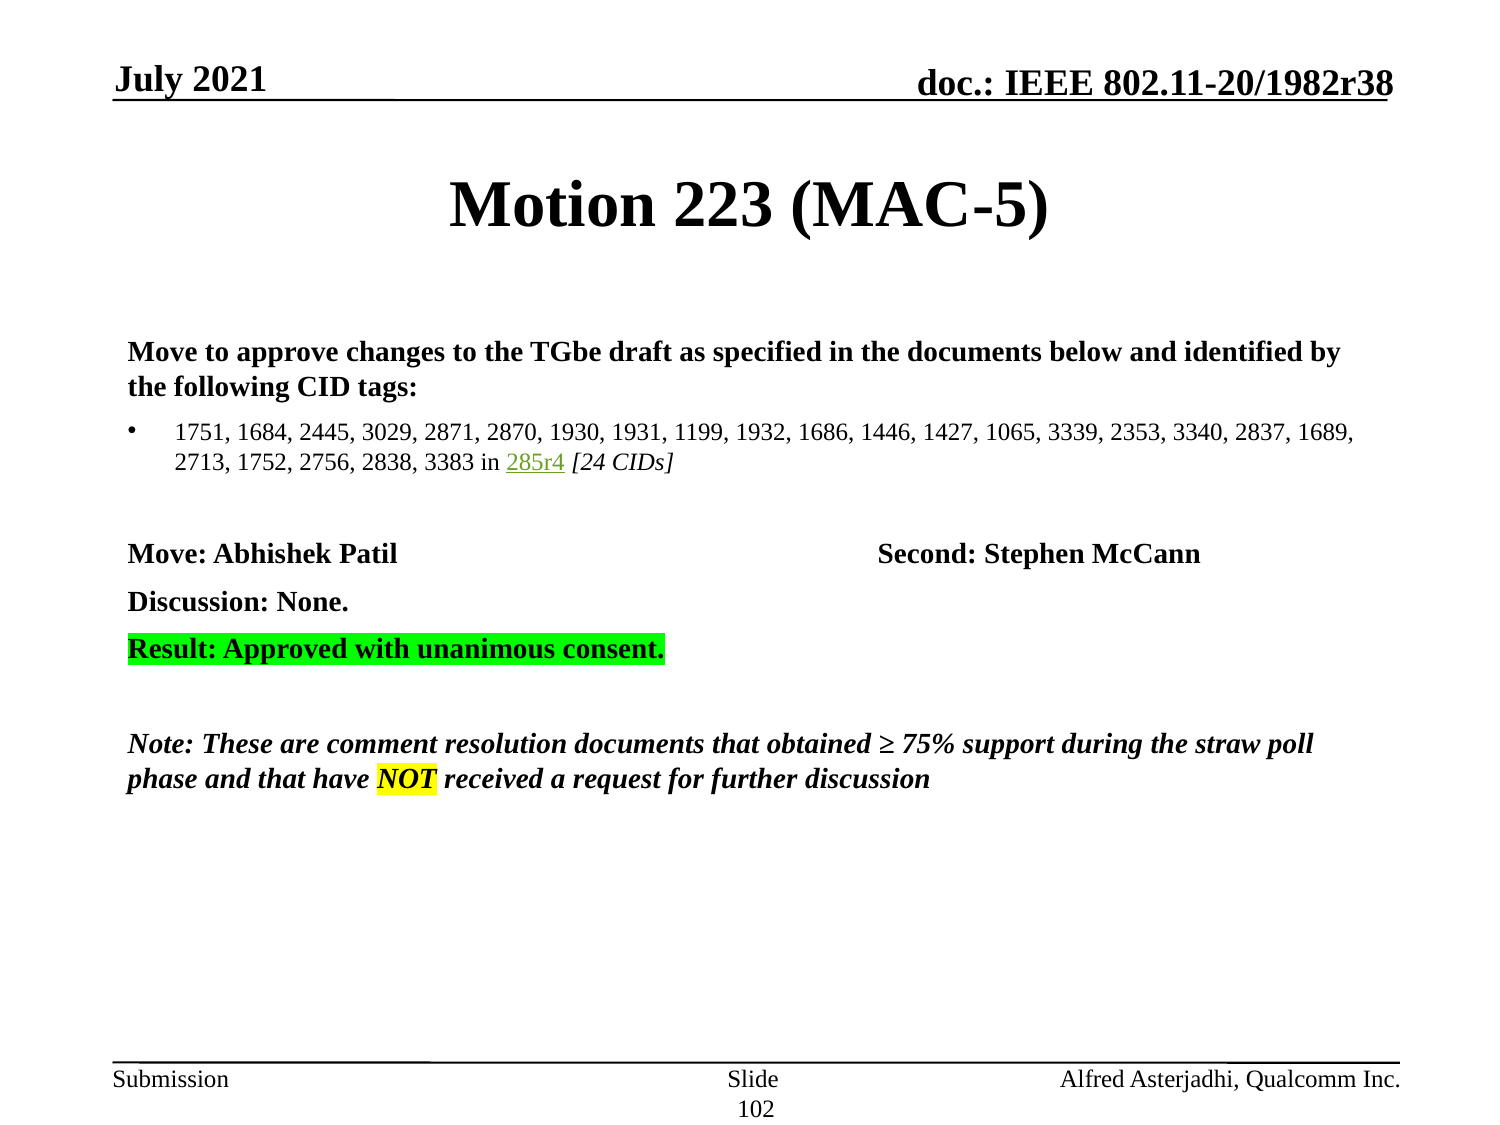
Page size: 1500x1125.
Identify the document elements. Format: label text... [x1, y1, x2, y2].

footer Alfred Asterjadhi, Qualcomm Inc. [878, 1061, 1402, 1093]
title Motion 223 (MAC-5) [112, 112, 1388, 288]
list Move to approve changes to the TGbe draft as specified in the documents below and identified by the following CID tags: 1751, 1684, 2445, 3029, 2871, 2870, 1930, 1931, 1199, 1932, 1686, 1446, 1427, 1065, 3339, 2353, 3340, 2837, 1689, 2713, 1752, 2756, 2838, 3383 in 285r4 [24 CIDs] Move: Abhishek Patil Second: Stephen McCann Discussion: None. Result: Approved with unanimous consent. Note: These are comment resolution documents that obtained ≥ 75% support during the straw poll phase and that have NOT received a request for further discussion [112, 324, 1388, 1063]
slide_number Slide 102 [712, 1061, 800, 1123]
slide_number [114, 54, 423, 100]
